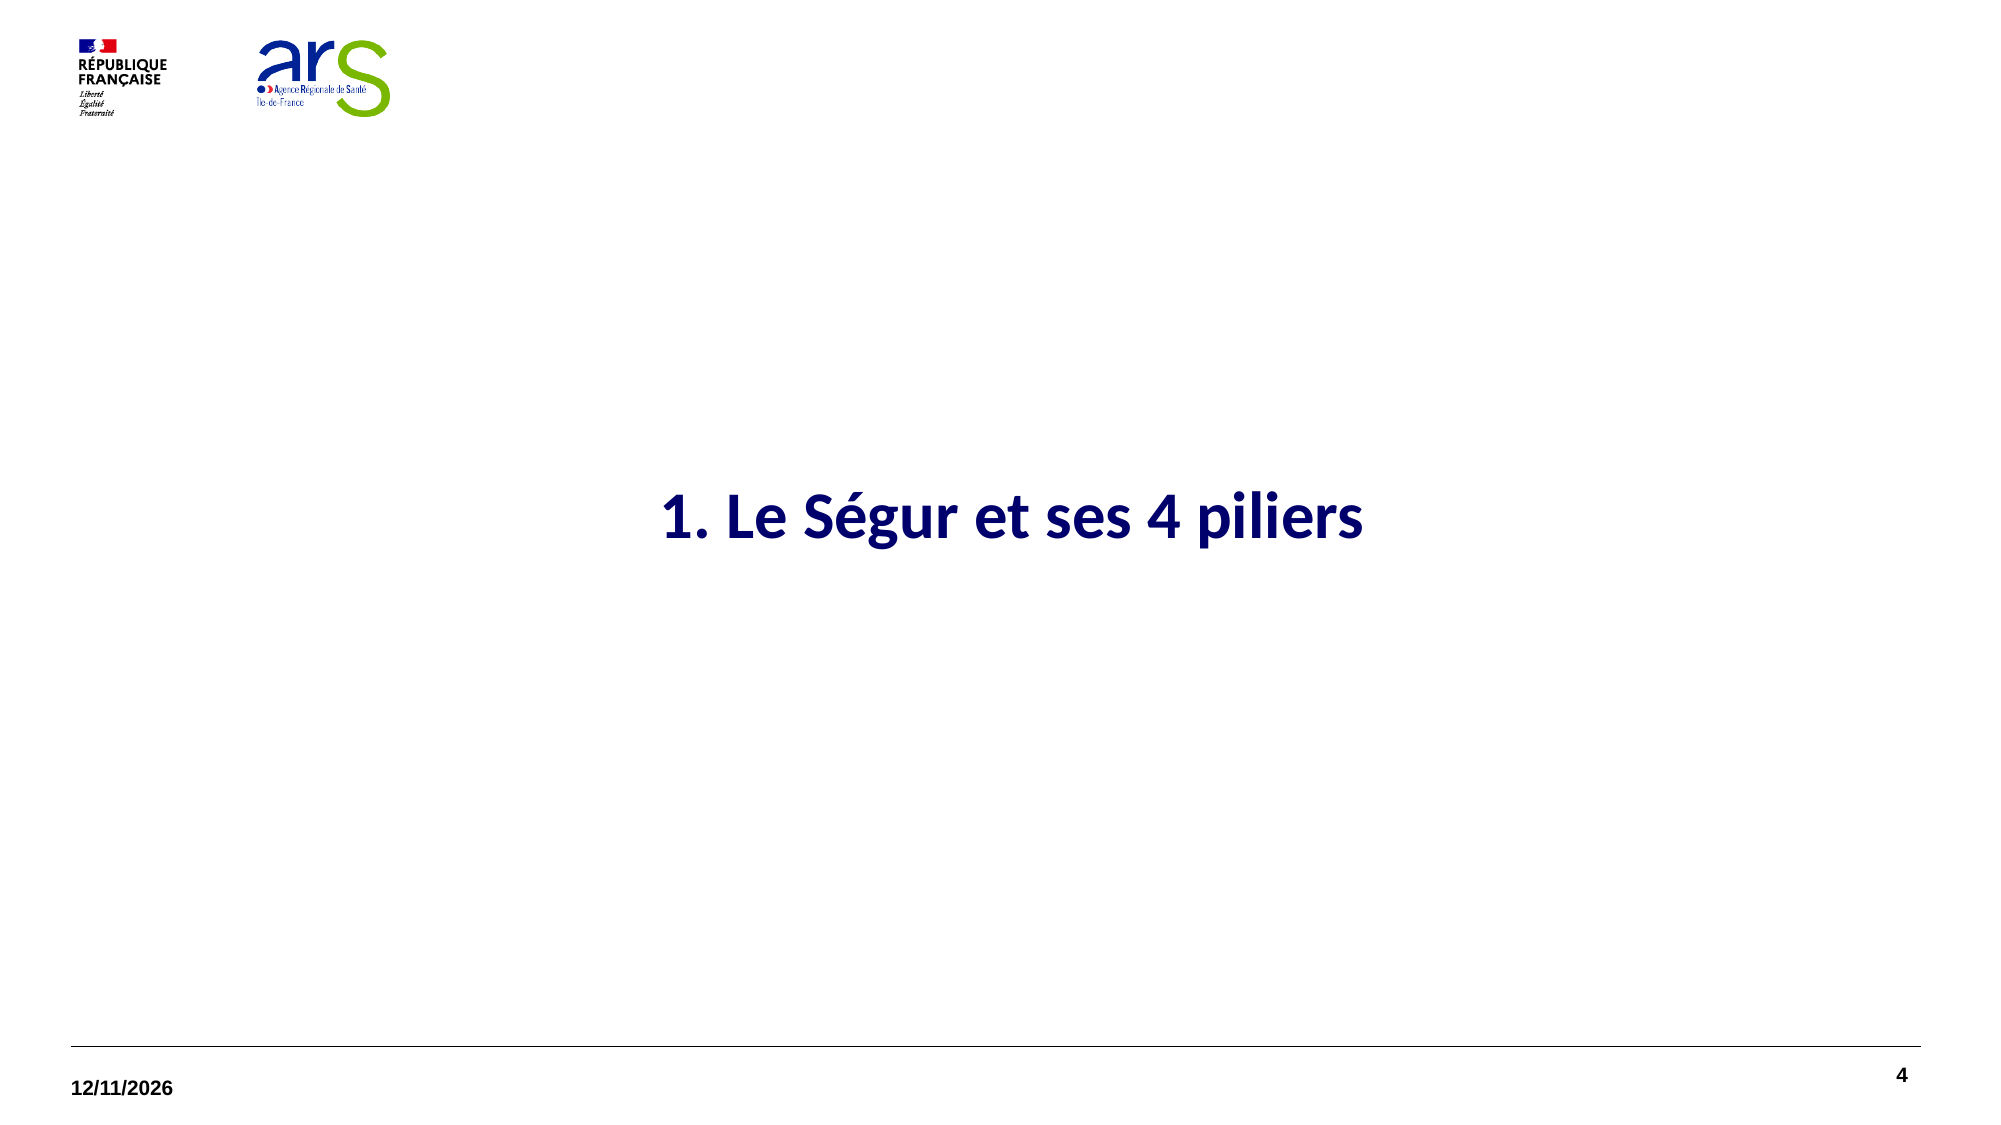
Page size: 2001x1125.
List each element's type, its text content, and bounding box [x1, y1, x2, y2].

picture [63, 23, 182, 142]
text_box 1. Le Ségur et ses 4 piliers [96, 260, 1908, 764]
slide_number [70, 1049, 336, 1125]
text_box [102, 346, 1914, 1012]
picture [256, 40, 390, 117]
slide_number 4 [1612, 1034, 1908, 1114]
